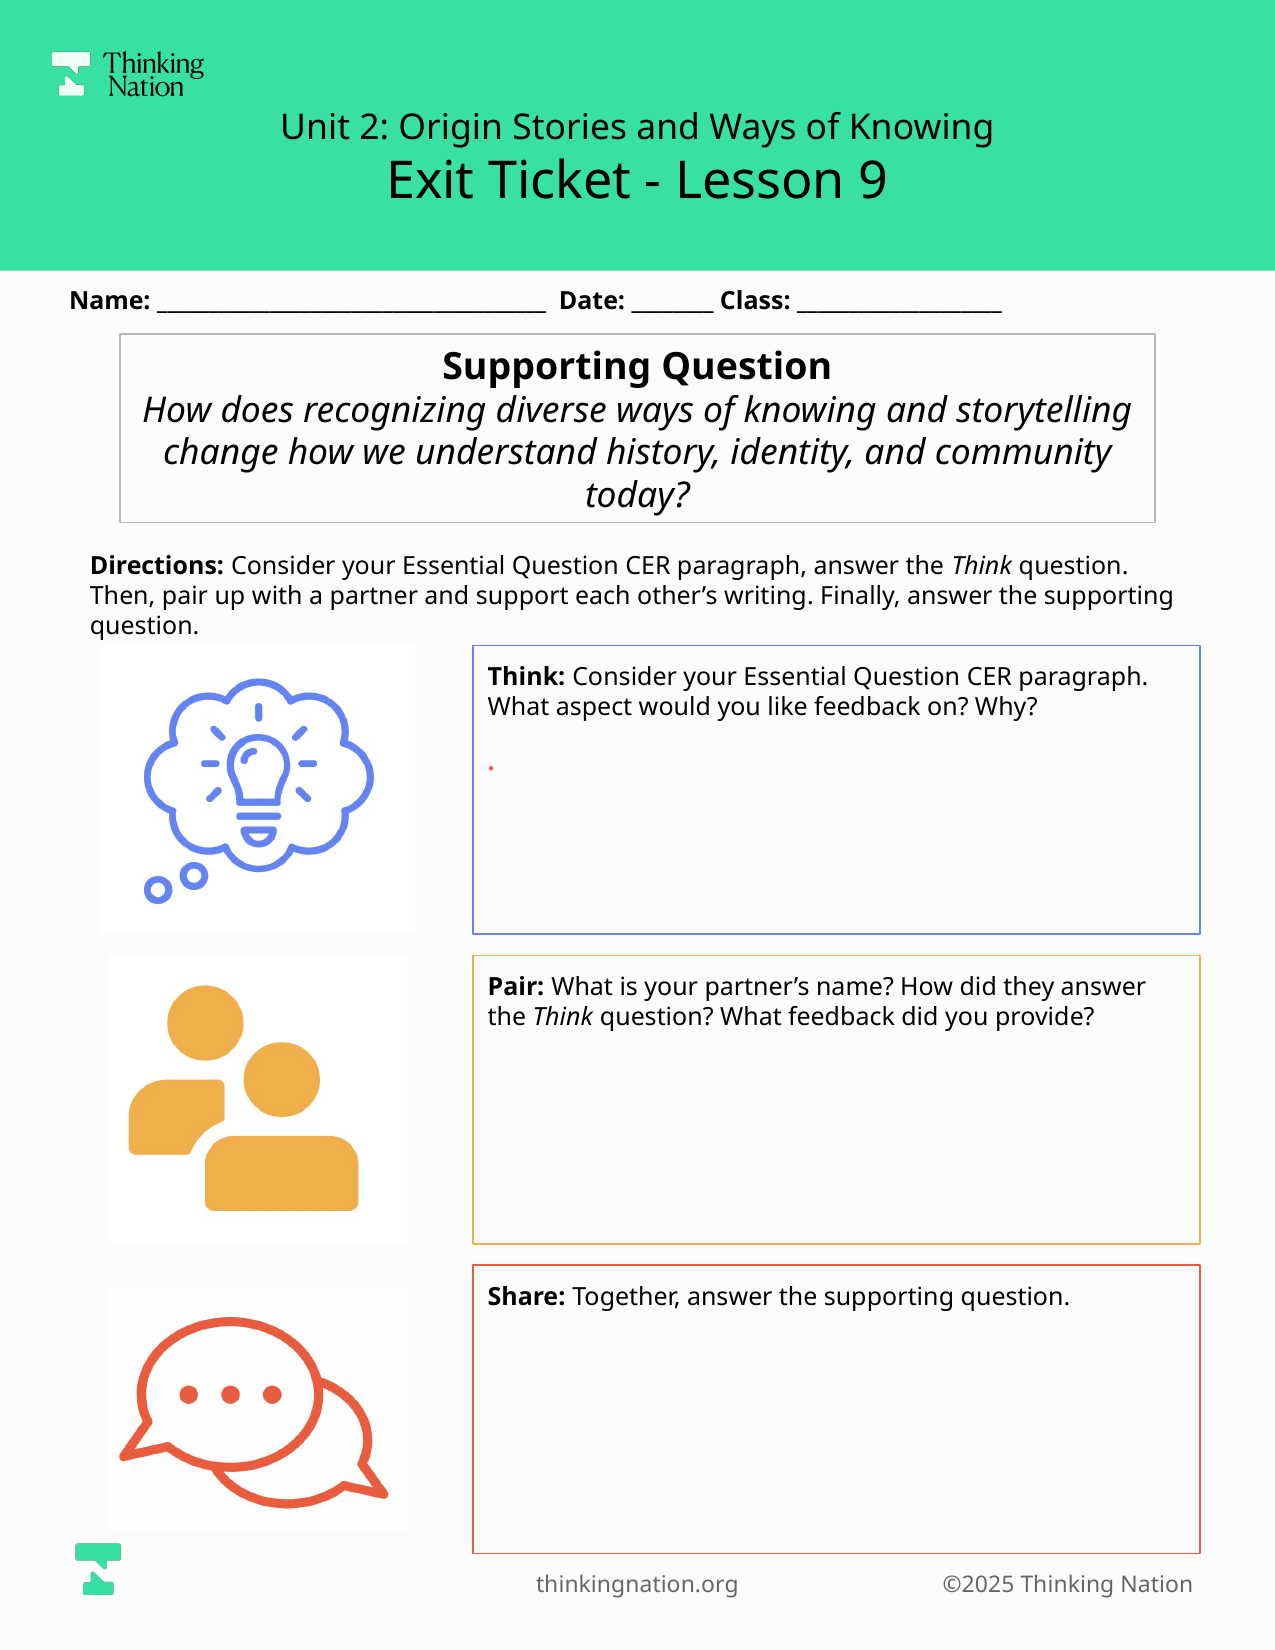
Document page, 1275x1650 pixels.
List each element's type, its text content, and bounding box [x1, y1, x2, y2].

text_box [99, 645, 1201, 935]
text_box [107, 1264, 1201, 1554]
text_box ©2025 Thinking Nation [907, 1553, 1210, 1605]
text_box Directions: Consider your Essential Question CER paragraph, answer the Think question. Then, pair up with a partner and support each other’s writing. Finally, answer the supporting question. [74, 534, 1201, 655]
picture [62, 1533, 134, 1605]
text_box Supporting Question How does recognizing diverse ways of knowing and storytelling change how we understand history, identity, and community today? [119, 333, 1156, 523]
text_box Name: ______________________________________ Date: ________ Class: ____________________ [54, 270, 1221, 330]
picture [35, 37, 210, 110]
text_box Unit 2: Origin Stories and Ways of Knowing Exit Ticket - Lesson 9 [0, 0, 1275, 271]
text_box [107, 955, 1201, 1245]
text_box thinkingnation.org [486, 1562, 789, 1605]
